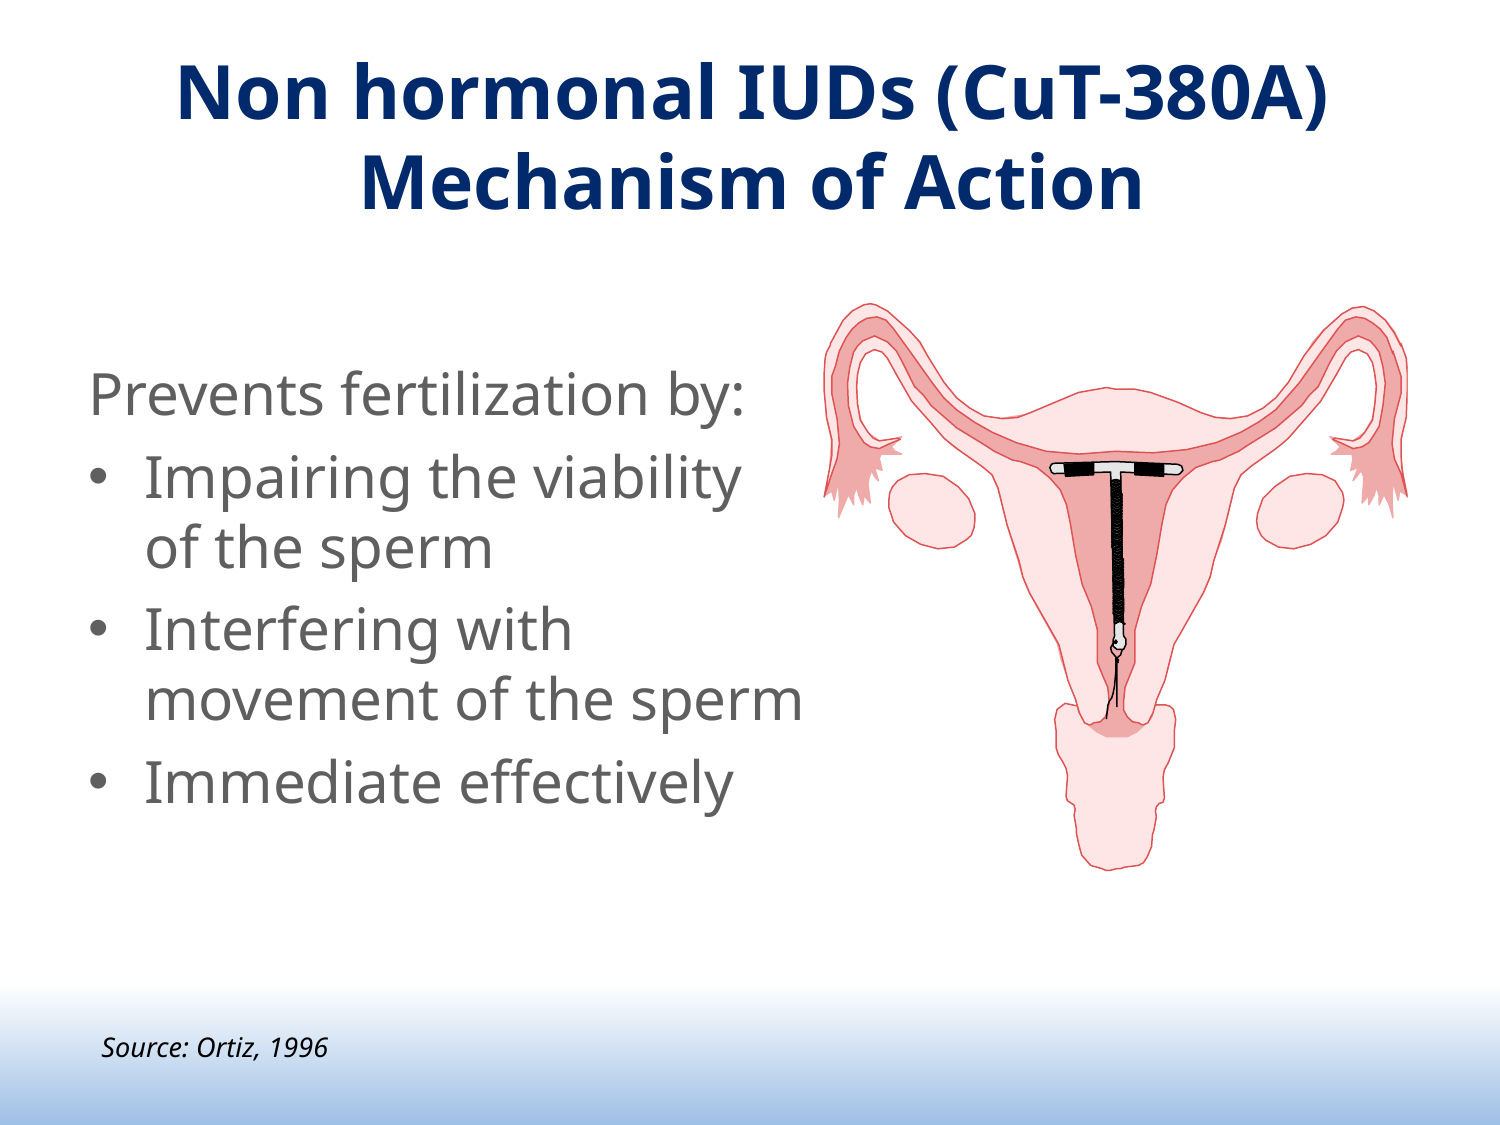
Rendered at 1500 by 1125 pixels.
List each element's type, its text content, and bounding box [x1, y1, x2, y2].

text_box Source: Ortiz, 1996 [101, 1030, 979, 1063]
title Non hormonal IUDs (CuT-380A) Mechanism of Action [71, 40, 1434, 228]
list Prevents fertilization by: Impairing the viability of the sperm Interfering with movement of the sperm Immediate effectively [73, 350, 824, 956]
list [815, 294, 1417, 883]
